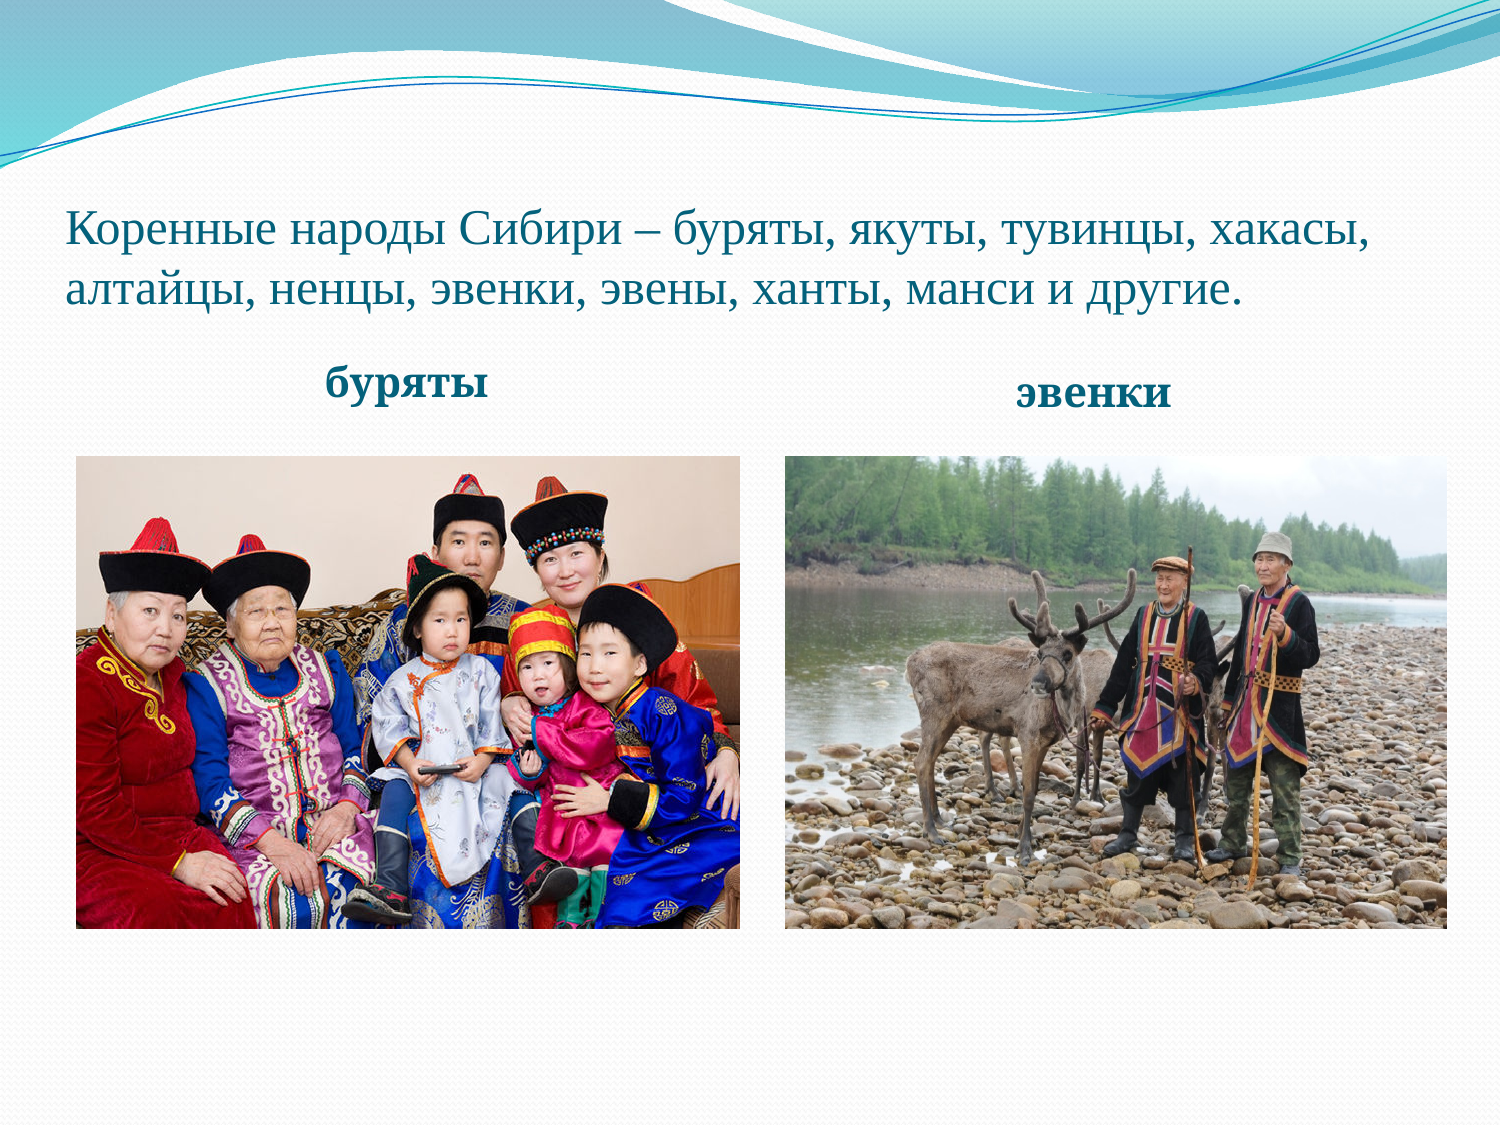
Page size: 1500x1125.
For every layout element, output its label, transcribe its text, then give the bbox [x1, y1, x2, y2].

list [76, 455, 740, 929]
list эвенки [761, 338, 1425, 445]
title Коренные народы Сибири – буряты, якуты, тувинцы, хакасы, алтайцы, ненцы, эвенки, эвены, ханты, манси и другие. [64, 149, 1414, 315]
list буряты [75, 349, 738, 413]
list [785, 455, 1448, 929]
